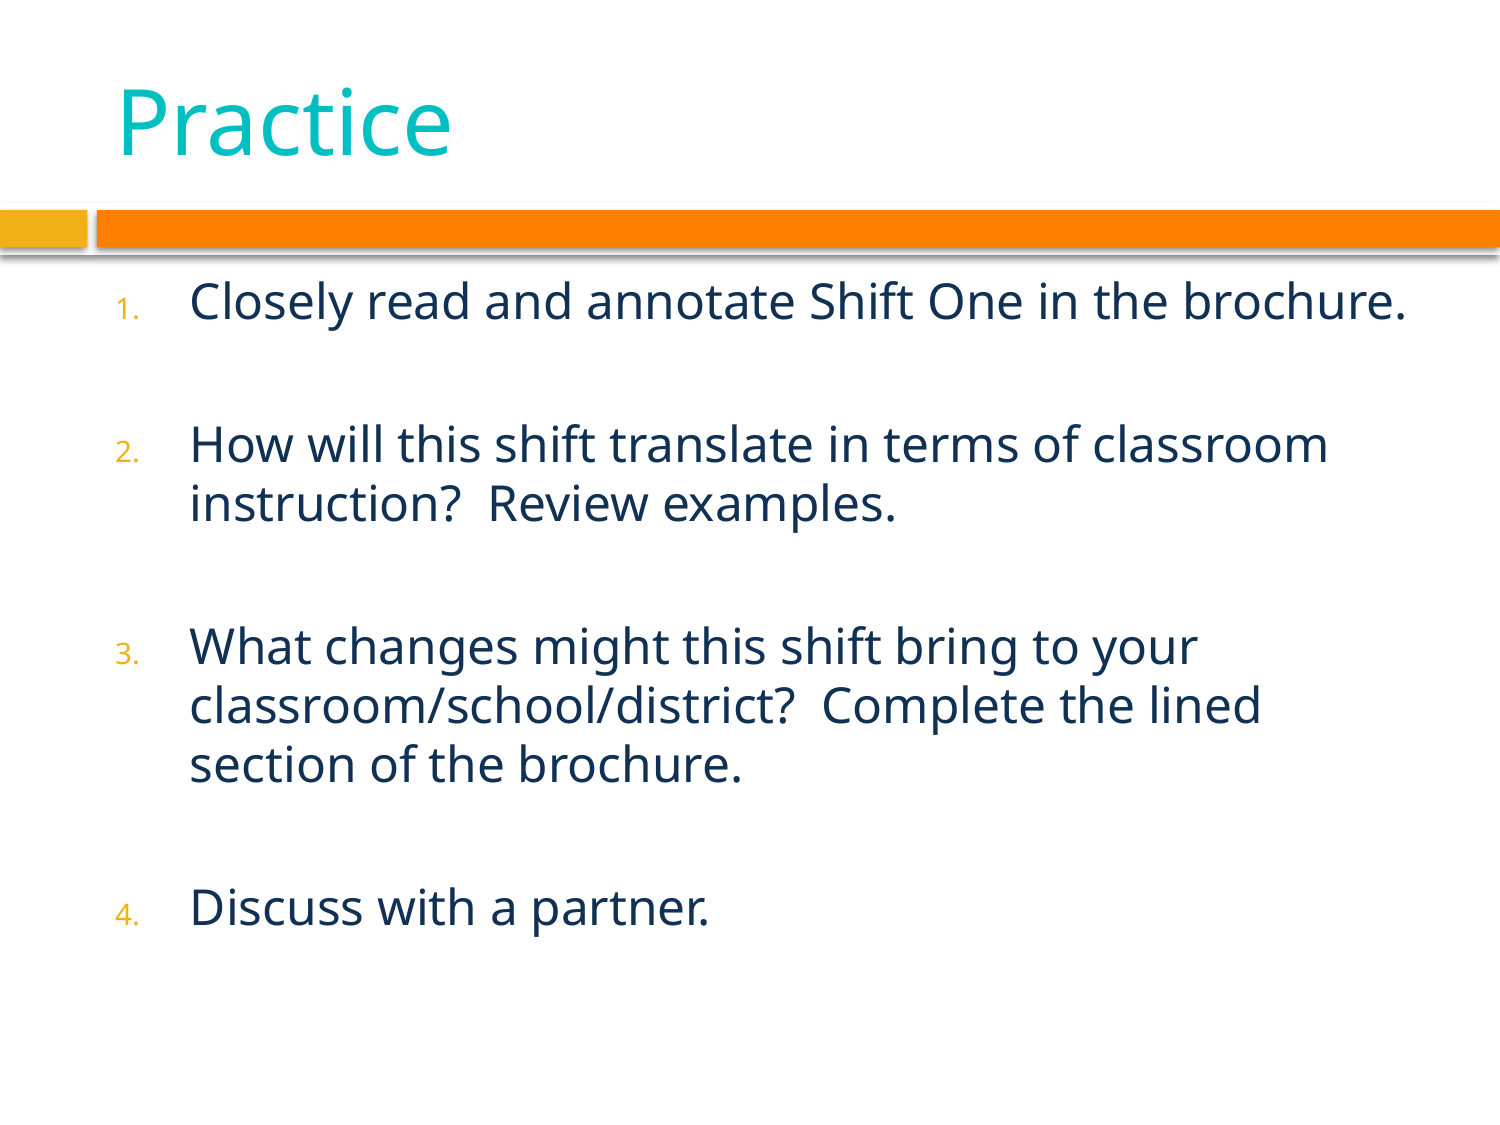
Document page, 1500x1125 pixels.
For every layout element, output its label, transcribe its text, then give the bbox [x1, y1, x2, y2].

list Closely read and annotate Shift One in the brochure. How will this shift translate in terms of classroom instruction? Review examples. What changes might this shift bring to your classroom/school/district? Complete the lined section of the brochure. Discuss with a partner. [100, 262, 1438, 1000]
title Practice [100, 37, 1438, 200]
